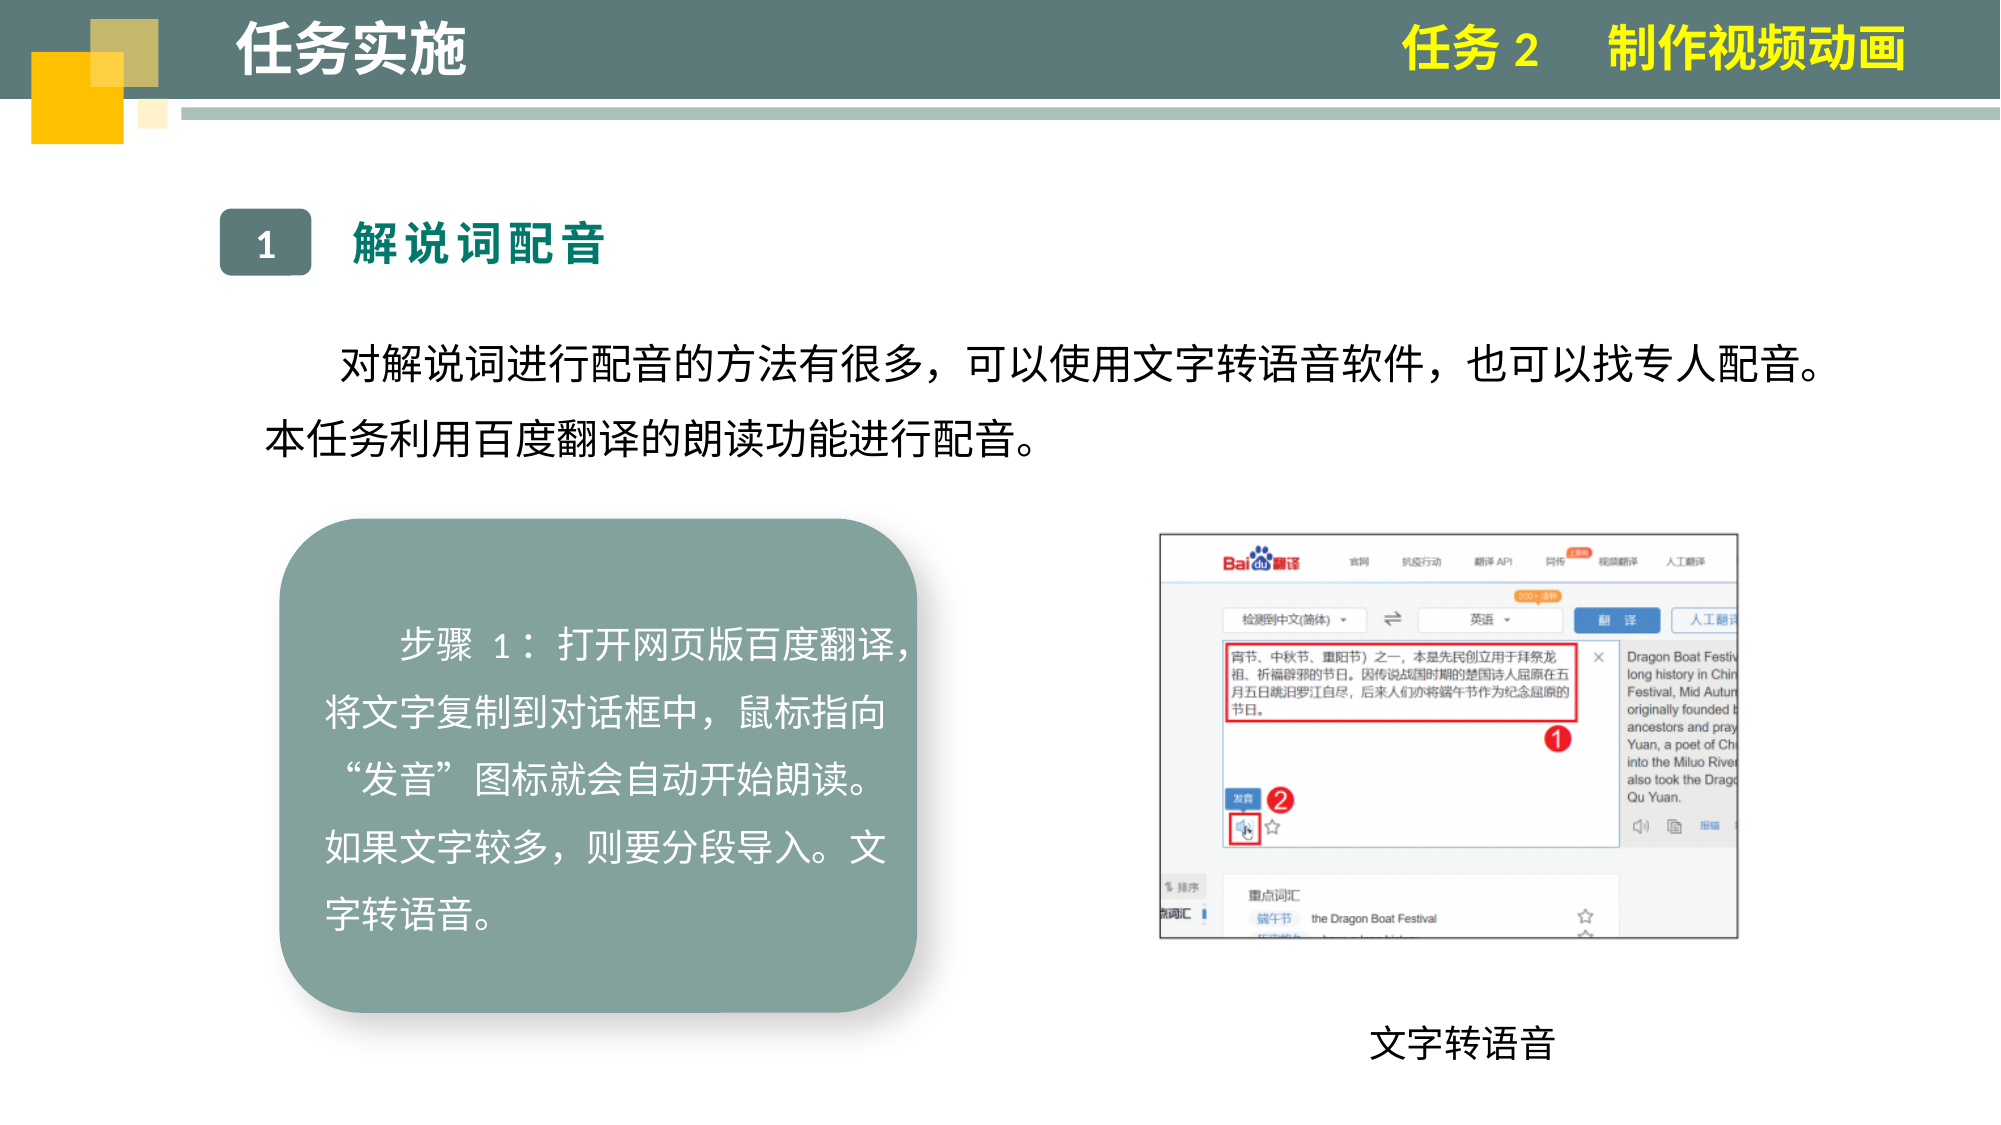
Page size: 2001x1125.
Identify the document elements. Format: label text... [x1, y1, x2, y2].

text_box 对解说词进行配音的方法有很多，可以使用文字转语音软件，也可以找专人配音。本任务利用百度翻译的朗读功能进行配音。 [249, 305, 1892, 470]
text_box 文字转语音 [1354, 999, 1623, 1073]
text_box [0, 0, 2000, 145]
text_box [279, 518, 917, 1013]
text_box 步骤 1：打开网页版百度翻译，将文字复制到对话框中，鼠标指向“发音”图标就会自动开始朗读。如果文字较多，则要分段导入。文字转语音。 [309, 591, 918, 944]
picture [1144, 525, 1755, 949]
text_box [219, 206, 1071, 278]
